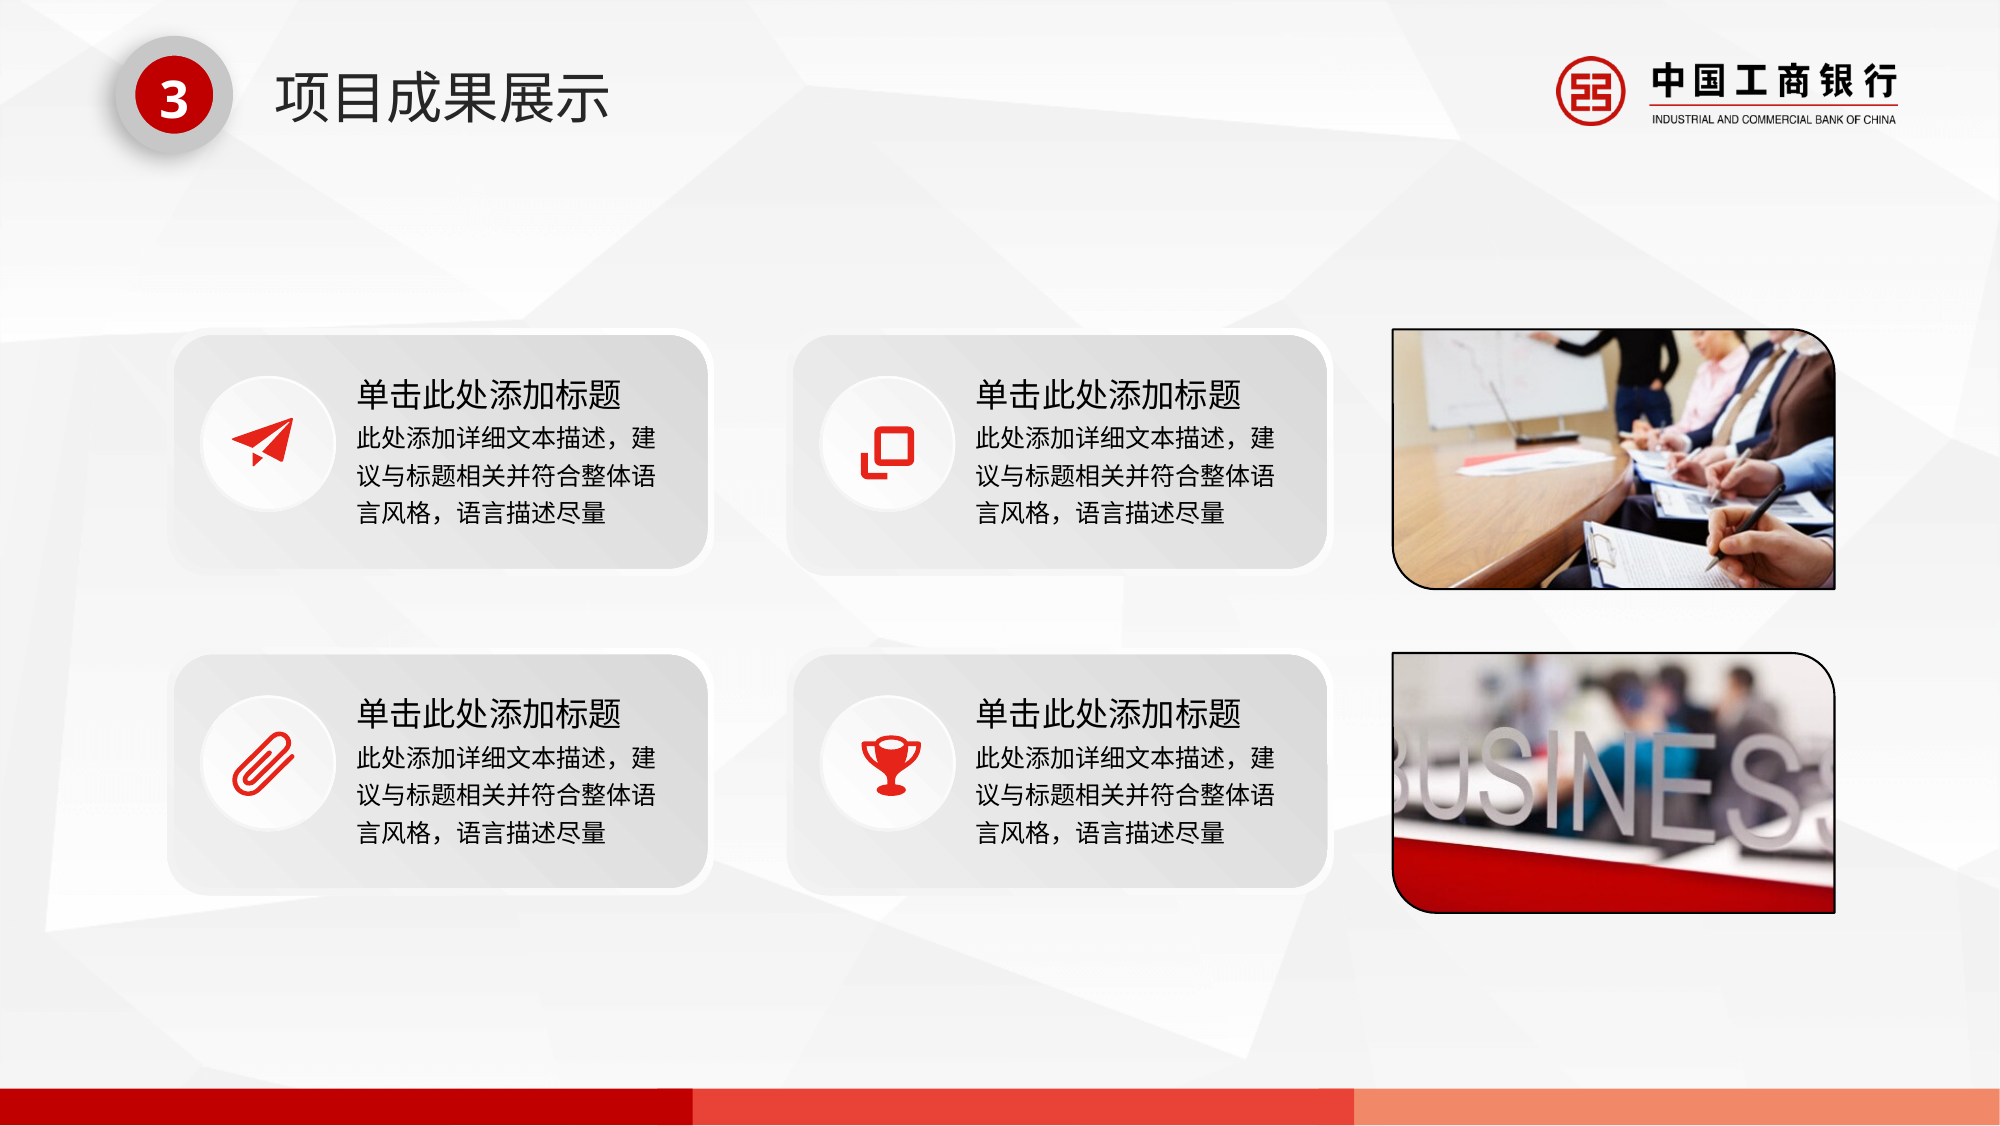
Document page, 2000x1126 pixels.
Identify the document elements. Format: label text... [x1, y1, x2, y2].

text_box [199, 695, 337, 832]
title 项目成果展示 [259, 54, 631, 139]
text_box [819, 695, 956, 832]
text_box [975, 375, 1295, 552]
text_box [1392, 652, 1835, 913]
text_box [786, 647, 1334, 896]
text_box [1392, 329, 1835, 590]
picture [0, 0, 2000, 1088]
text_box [355, 695, 676, 871]
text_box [166, 327, 715, 576]
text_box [975, 695, 1295, 871]
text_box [819, 375, 956, 513]
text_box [166, 647, 715, 896]
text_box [116, 36, 233, 153]
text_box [786, 327, 1334, 576]
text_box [199, 375, 337, 513]
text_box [355, 375, 676, 552]
